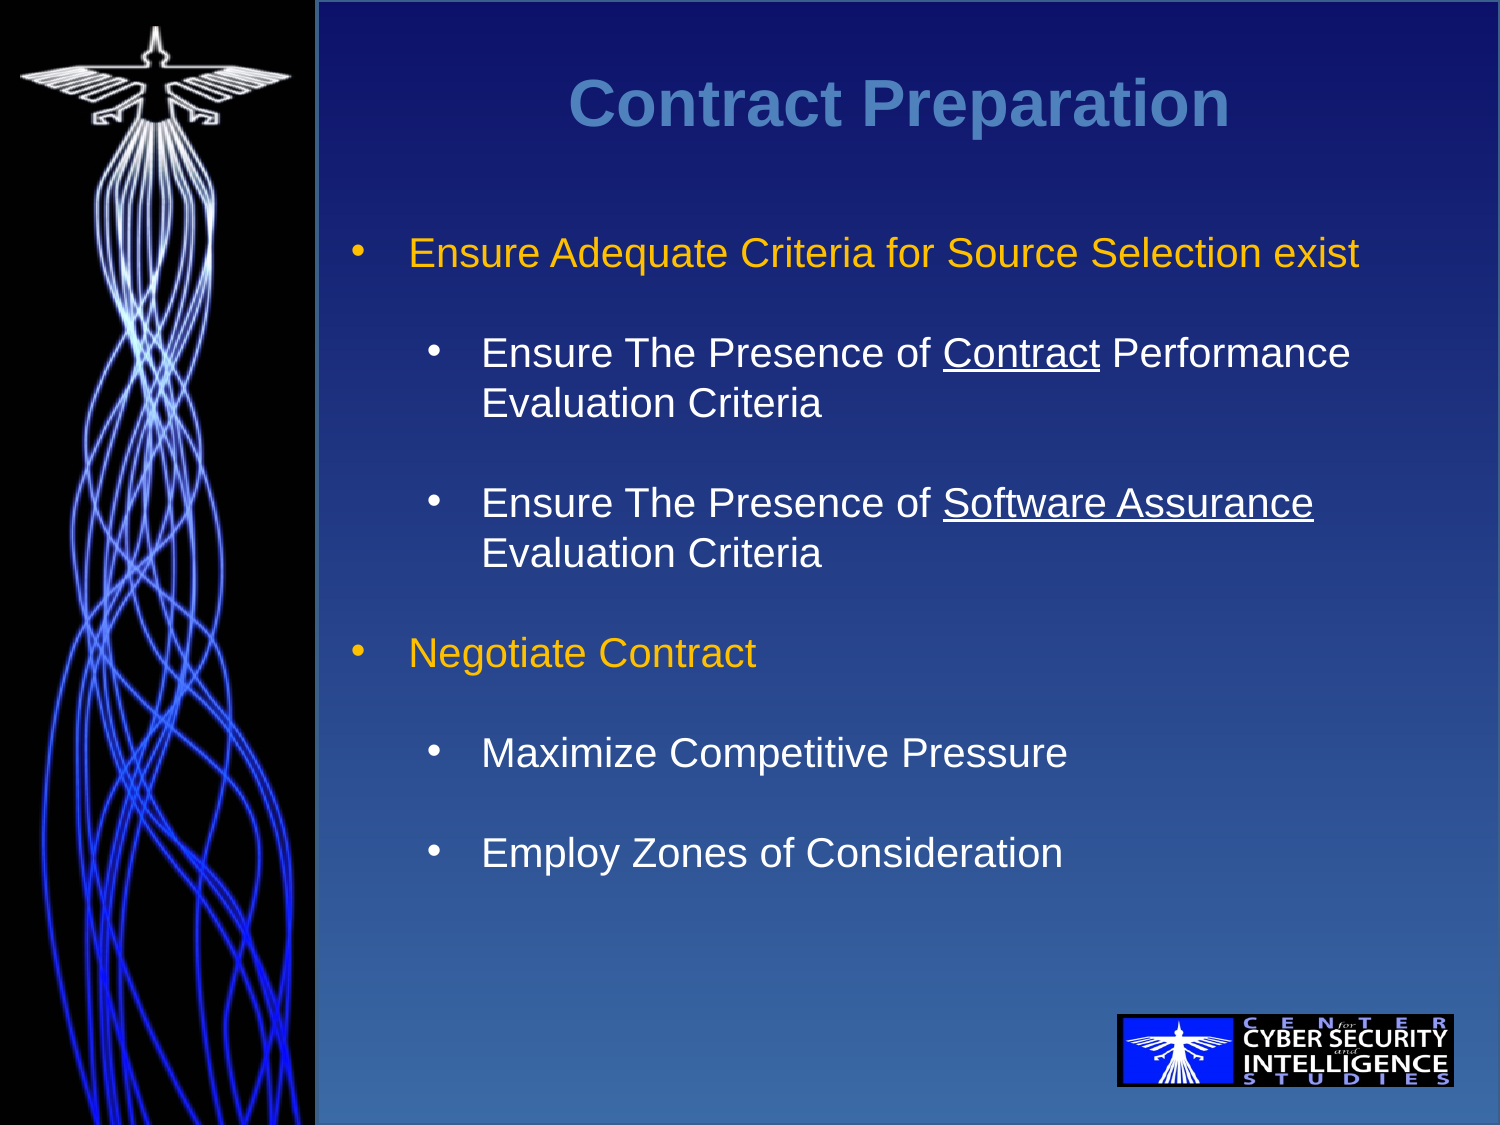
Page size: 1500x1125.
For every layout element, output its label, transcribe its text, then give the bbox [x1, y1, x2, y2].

picture [1117, 1013, 1455, 1087]
text_box [338, 224, 1471, 938]
text_box Ensure Adequate Criteria for Source Selection exist Ensure The Presence of Contract Performance Evaluation Criteria Ensure The Presence of Software Assurance Evaluation Criteria Negotiate Contract Maximize Competitive Pressure Employ Zones of Consideration [336, 217, 1463, 943]
picture [0, 0, 316, 1125]
text_box Contract Preparation [352, 51, 1448, 148]
text_box [317, 0, 1500, 1125]
